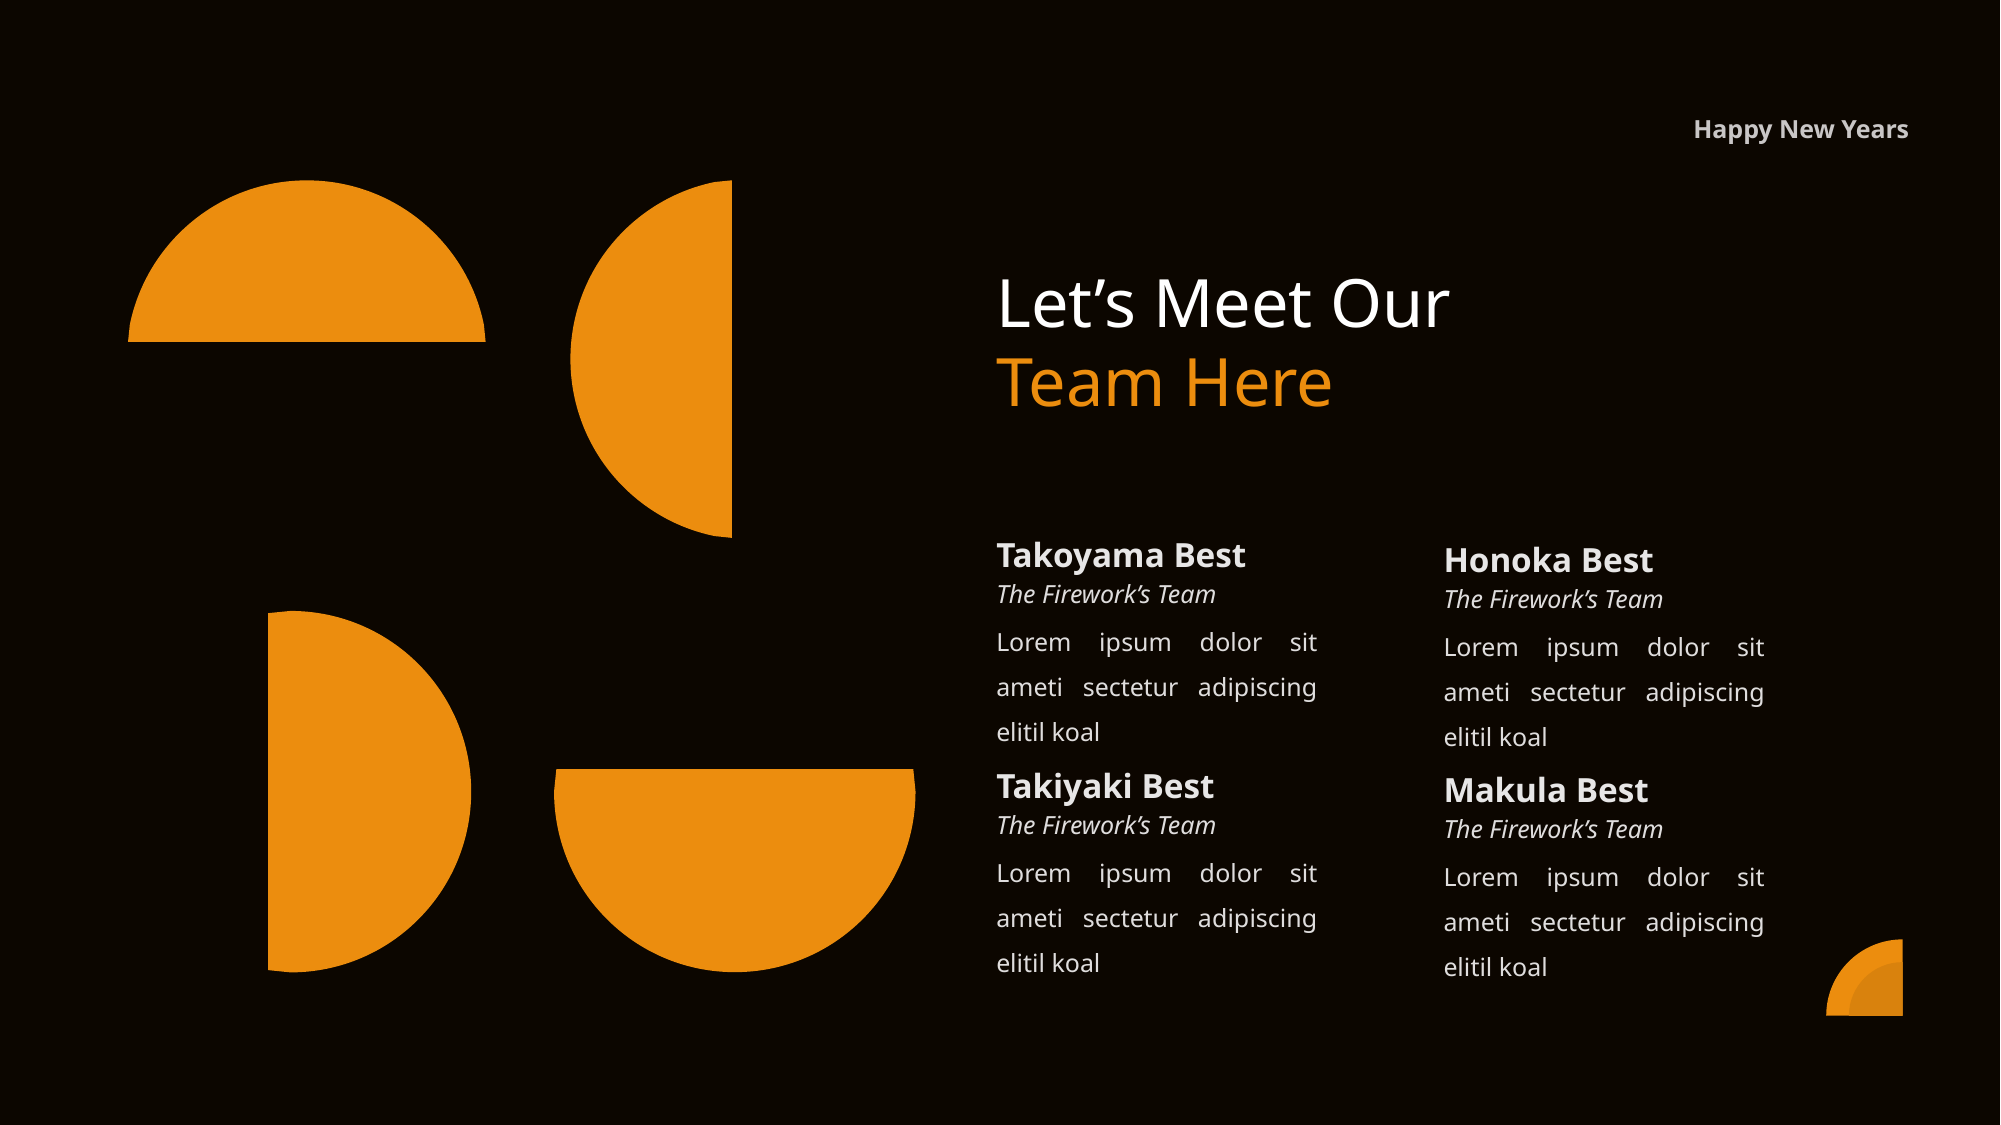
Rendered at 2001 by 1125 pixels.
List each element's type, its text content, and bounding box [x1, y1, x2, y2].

text_box The Firework’s Team [981, 556, 1333, 616]
text_box Honoka Best [1428, 511, 1725, 560]
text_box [1826, 939, 1903, 1016]
picture [142, 643, 439, 940]
text_box Lorem ipsum dolor sit ameti sectetur adipiscing elitil koal [1428, 852, 1780, 989]
text_box The Firework’s Team [1428, 560, 1780, 621]
text_box The Firework’s Team [981, 786, 1333, 847]
text_box Takoyama Best [981, 507, 1278, 556]
text_box The Firework’s Team [1428, 791, 1780, 852]
text_box Lorem ipsum dolor sit ameti sectetur adipiscing elitil koal [981, 847, 1333, 985]
text_box Makula Best [1428, 742, 1725, 791]
picture [586, 643, 883, 940]
text_box Happy New Years [1678, 105, 1925, 151]
text_box Takiyaki Best [981, 737, 1278, 786]
text_box Let’s Meet Our Team Here [981, 252, 1485, 428]
picture [158, 210, 455, 508]
picture [603, 210, 900, 508]
text_box Lorem ipsum dolor sit ameti sectetur adipiscing elitil koal [981, 616, 1333, 754]
text_box Lorem ipsum dolor sit ameti sectetur adipiscing elitil koal [1428, 621, 1780, 759]
